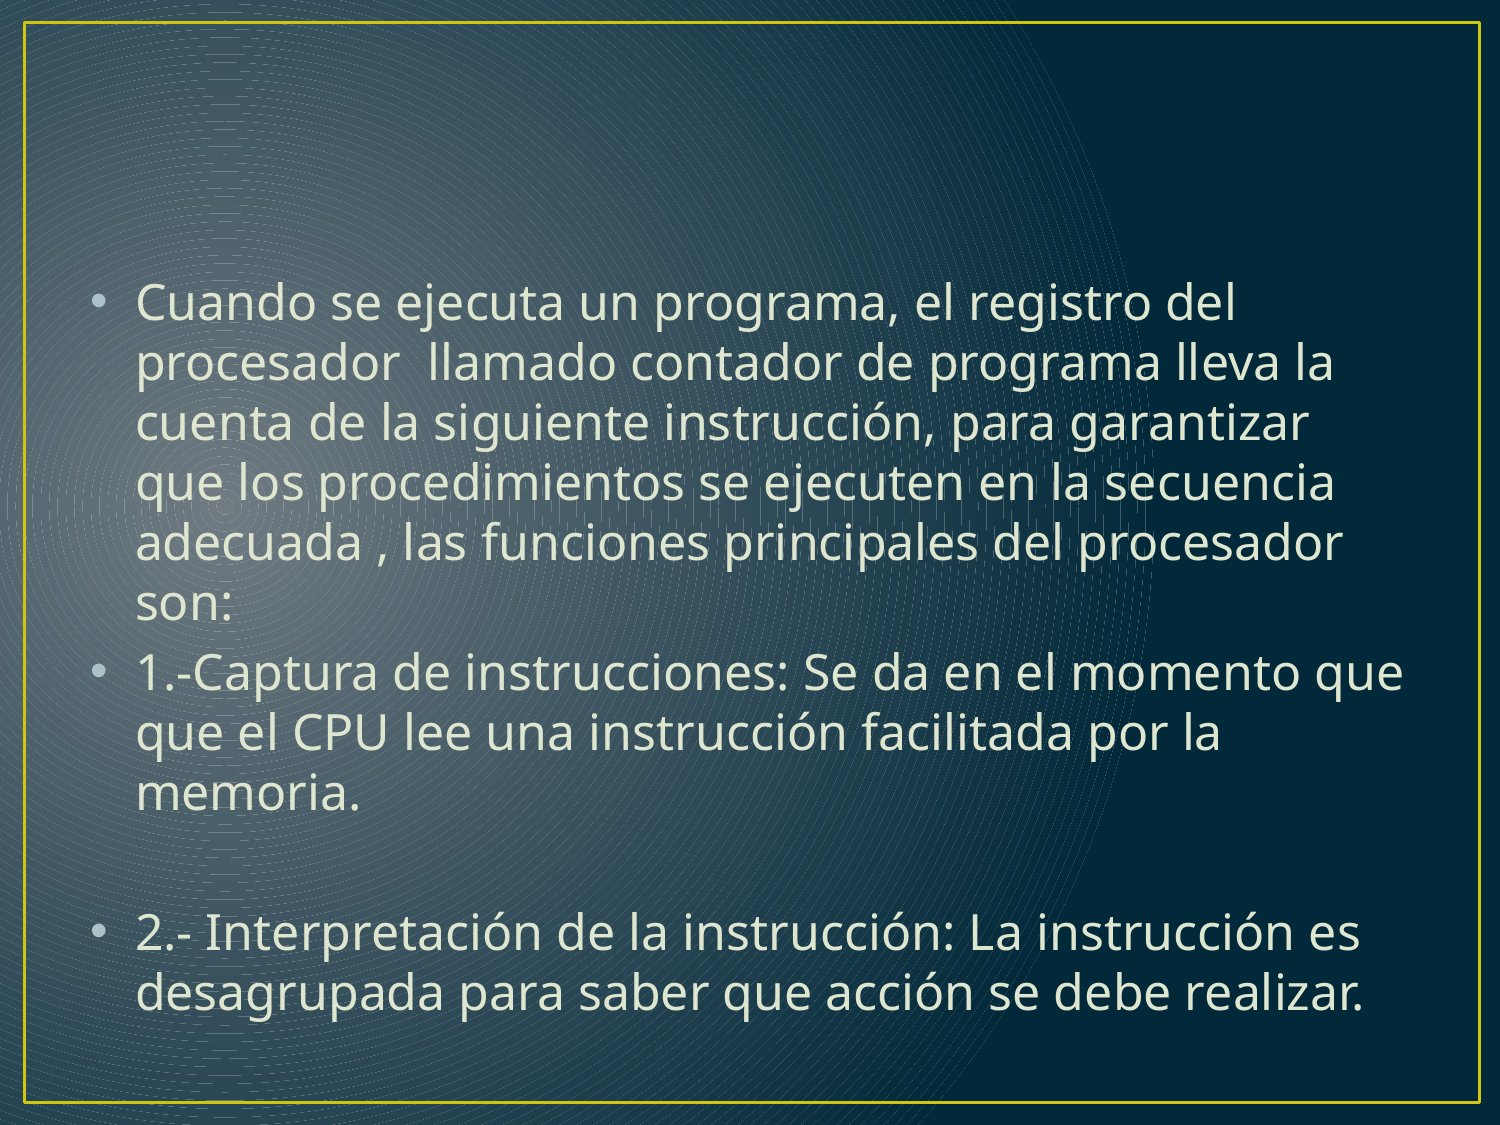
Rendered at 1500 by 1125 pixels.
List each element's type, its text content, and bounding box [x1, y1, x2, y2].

picture [1059, 1005, 1079, 1010]
picture [1149, 1005, 1167, 1010]
picture [1090, 1005, 1108, 1010]
picture [1118, 1005, 1138, 1010]
picture [1210, 1005, 1228, 1010]
list Cuando se ejecuta un programa, el registro del procesador llamado contador de programa lleva la cuenta de la siguiente instrucción, para garantizar que los procedimientos se ejecuten en la secuencia adecuada , las funciones principales del procesador son: 1.-Captura de instrucciones: Se da en el momento que que el CPU lee una instrucción facilitada por la memoria. 2.- Interpretación de la instrucción: La instrucción es desagrupada para saber que acción se debe realizar. [75, 262, 1425, 1005]
picture [991, 1005, 1008, 1010]
picture [1236, 1005, 1256, 1010]
picture [1288, 1005, 1307, 1009]
picture [1313, 1005, 1333, 1010]
picture [1018, 1005, 1036, 1010]
